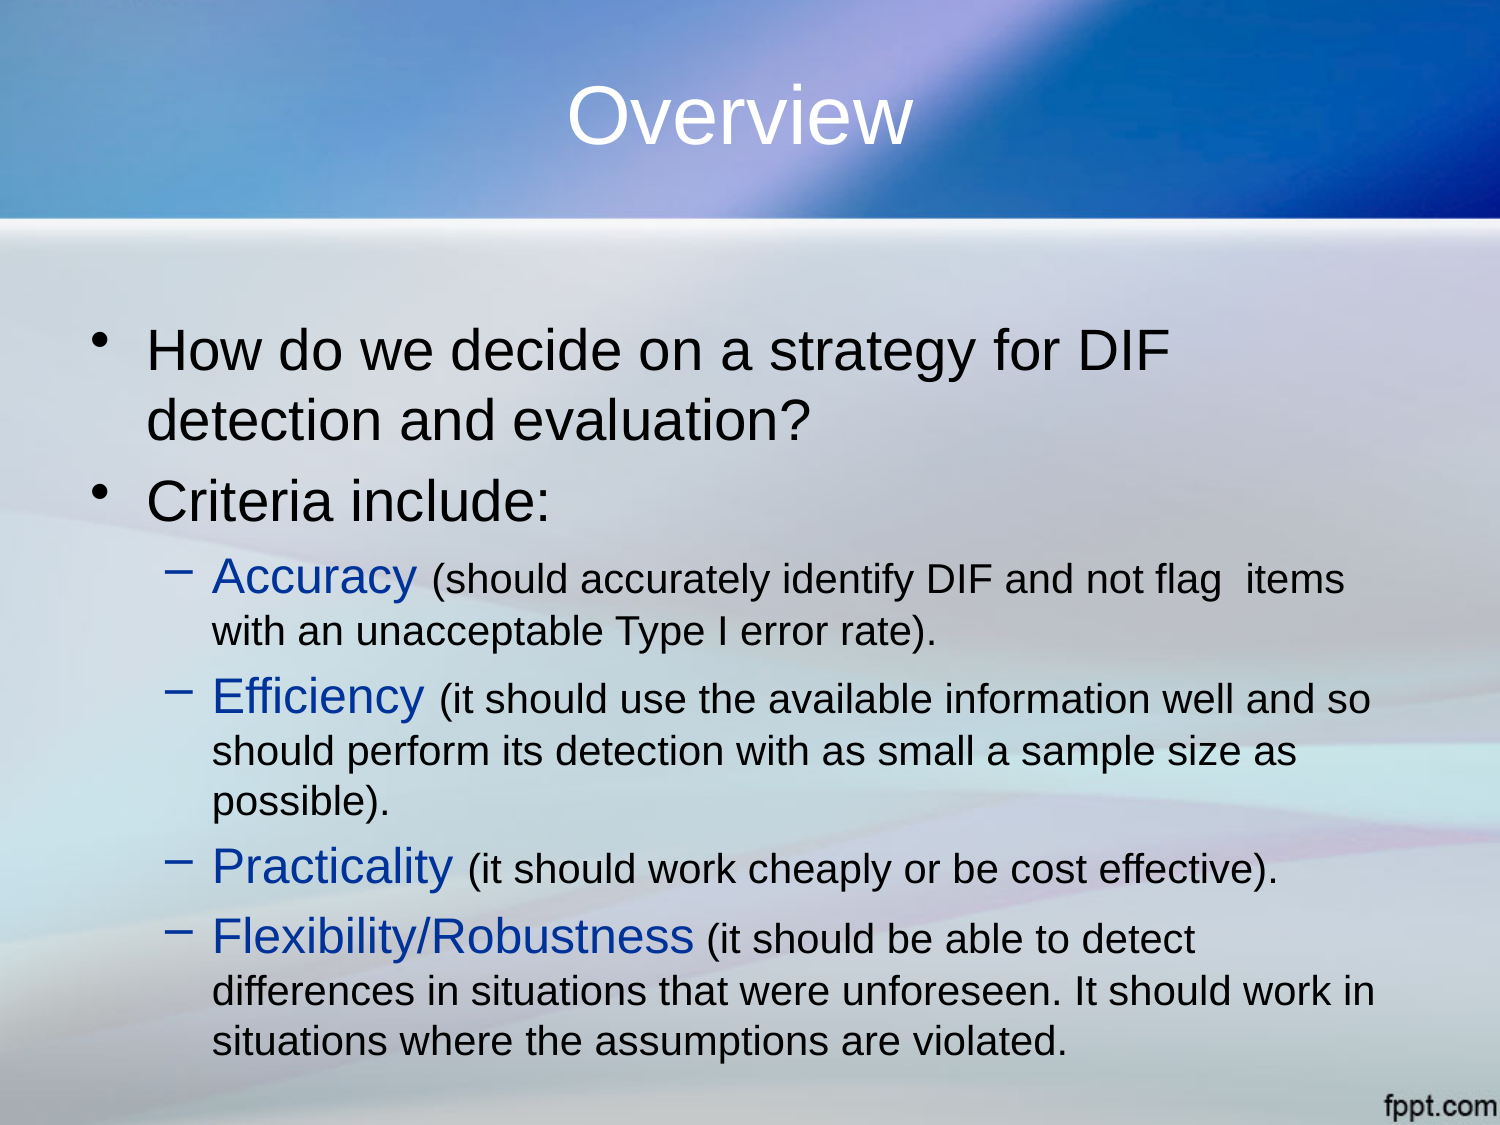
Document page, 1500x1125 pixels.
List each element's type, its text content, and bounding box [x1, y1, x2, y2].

title Overview [64, 31, 1415, 192]
picture [0, 0, 1500, 1125]
list How do we decide on a strategy for DIF detection and evaluation? Criteria include: Accuracy (should accurately identify DIF and not flag items with an unacceptable Type I error rate). Efficiency (it should use the available information well and so should perform its detection with as small a sample size as possible). Practicality (it should work cheaply or be cost effective). Flexibility/Robustness (it should be able to detect differences in situations that were unforeseen. It should work in situations where the assumptions are violated. [75, 304, 1425, 1047]
